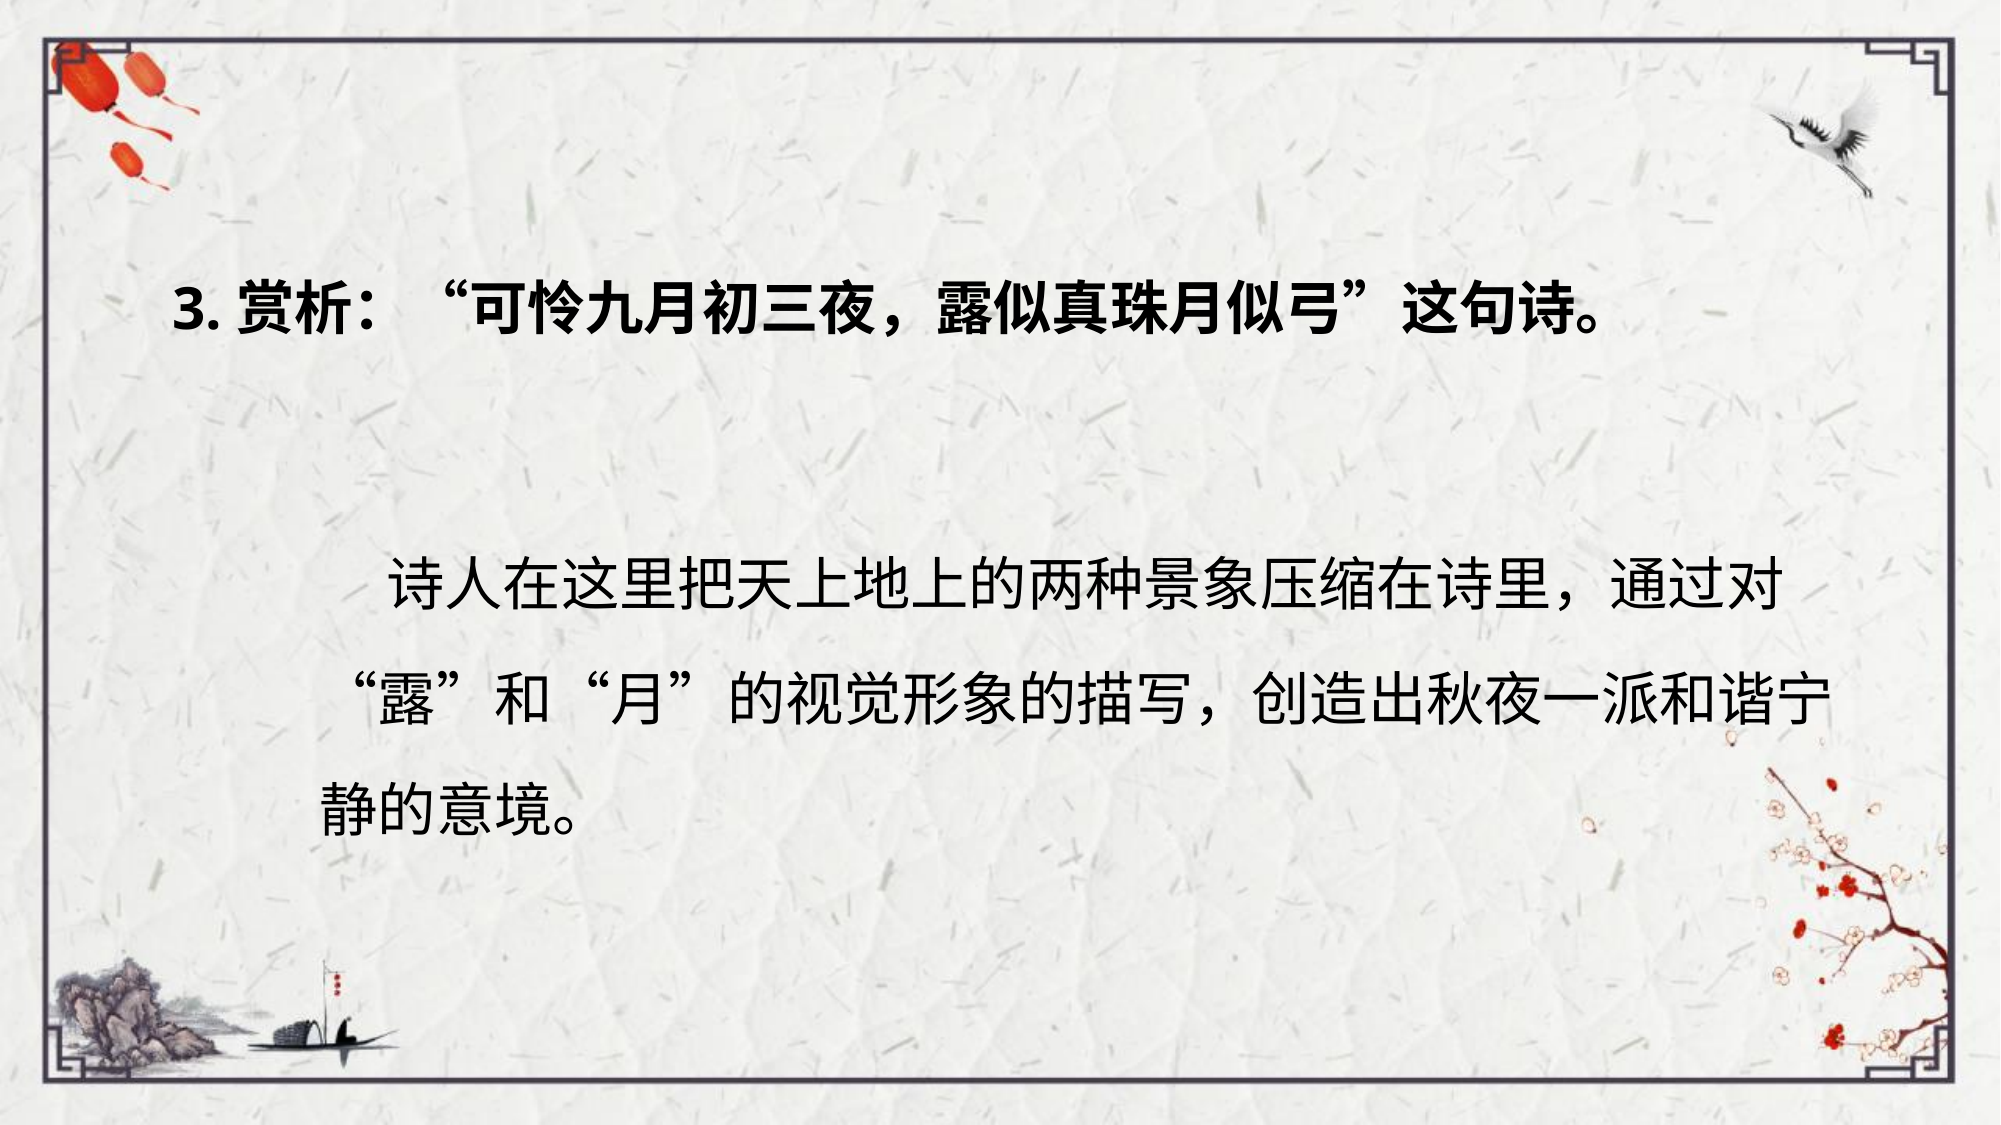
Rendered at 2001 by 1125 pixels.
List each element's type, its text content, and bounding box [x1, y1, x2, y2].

picture [0, 0, 2001, 1125]
text_box 3.赏析：“可怜九月初三夜，露似真珠月似弓”这句诗。 [157, 209, 1669, 473]
text_box 诗人在这里把天上地上的两种景象压缩在诗里，通过对“露”和“月”的视觉形象的描写，创造出秋夜一派和谐宁静的意境。 [304, 494, 1878, 856]
